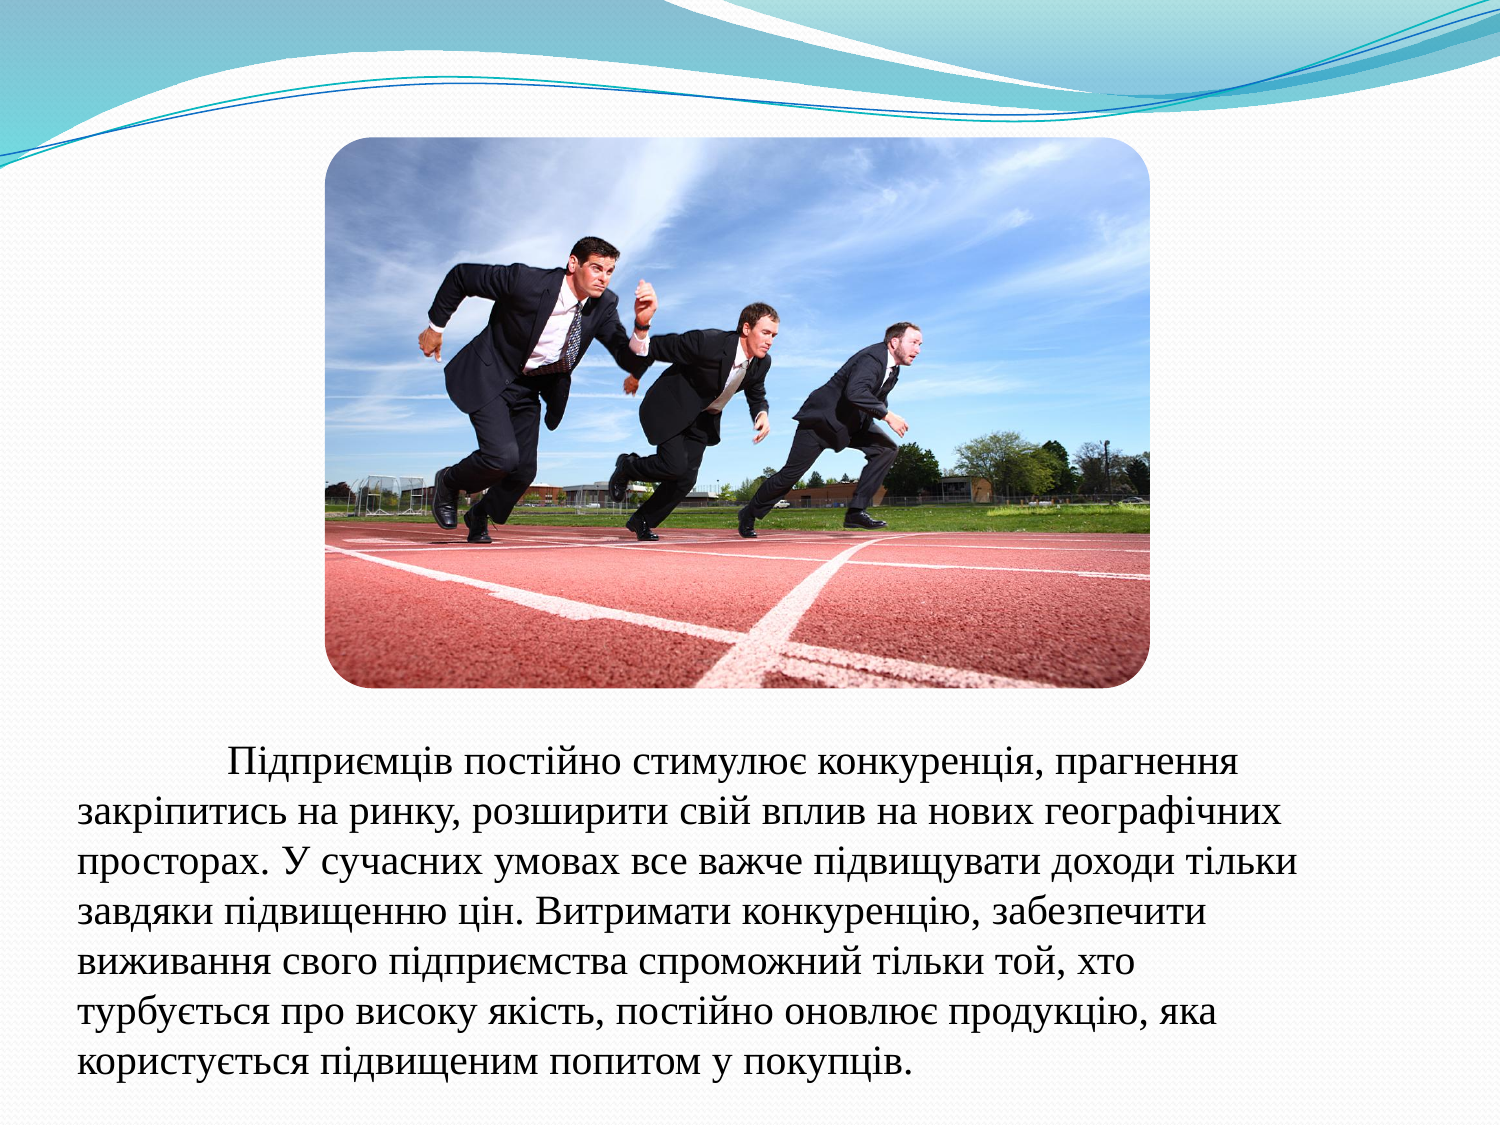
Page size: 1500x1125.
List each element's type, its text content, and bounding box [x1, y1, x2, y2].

text_box Підприємців постійно стимулює конкуренція, прагнення закріпитись на ринку, розширити свій вплив на нових географічних просторах. У сучасних умовах все важче підвищувати доходи тільки завдяки підвищенню цін. Витримати конкуренцію, забезпечити виживання свого підприємства спроможний тільки той, хто турбується про високу якість, постійно оновлює продукцію, яка користується підвищеним попитом у покупців. [62, 725, 1350, 1090]
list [324, 137, 1151, 689]
